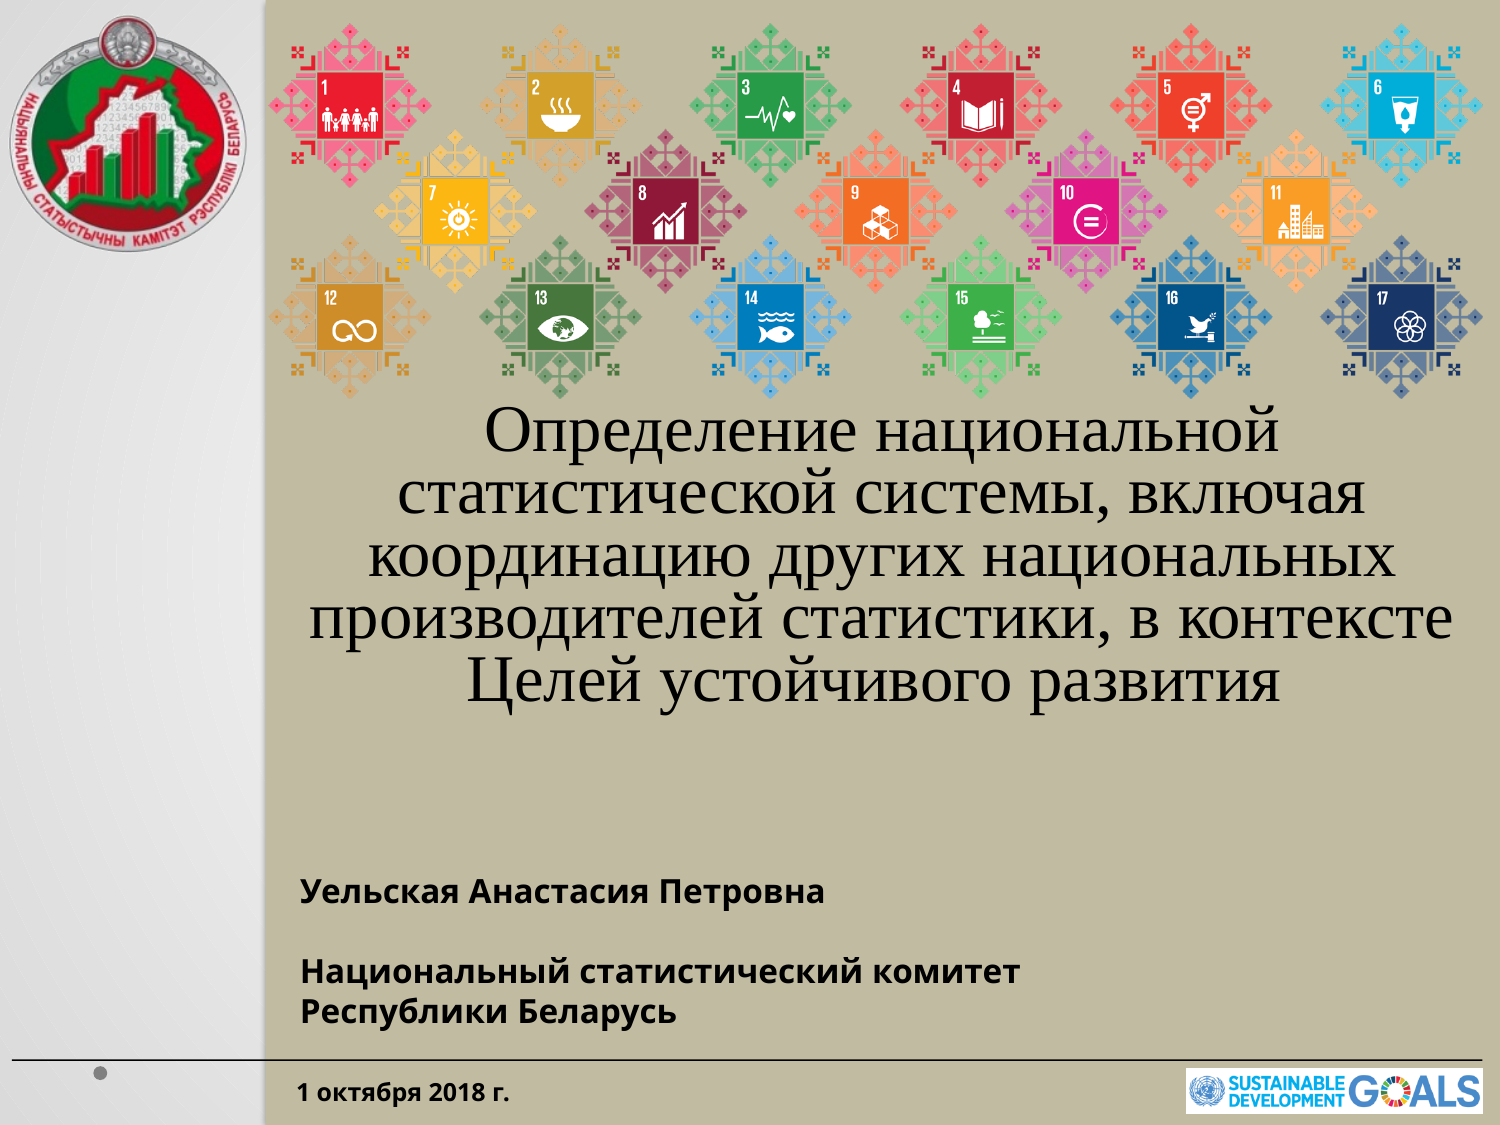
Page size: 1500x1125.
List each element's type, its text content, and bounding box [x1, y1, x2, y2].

picture [7, 11, 252, 256]
text_box Уельская Анастасия Петровна Национальный статистический комитет Республики Беларусь [285, 863, 1037, 1038]
picture [1186, 1068, 1483, 1114]
text_box 1 октября 2018 г. [281, 1068, 577, 1114]
picture [268, 23, 1483, 399]
text_box Определение национальной статистической системы, включая координацию других национальных производителей статистики, в контексте Целей устойчивого развития [265, 0, 1500, 1125]
